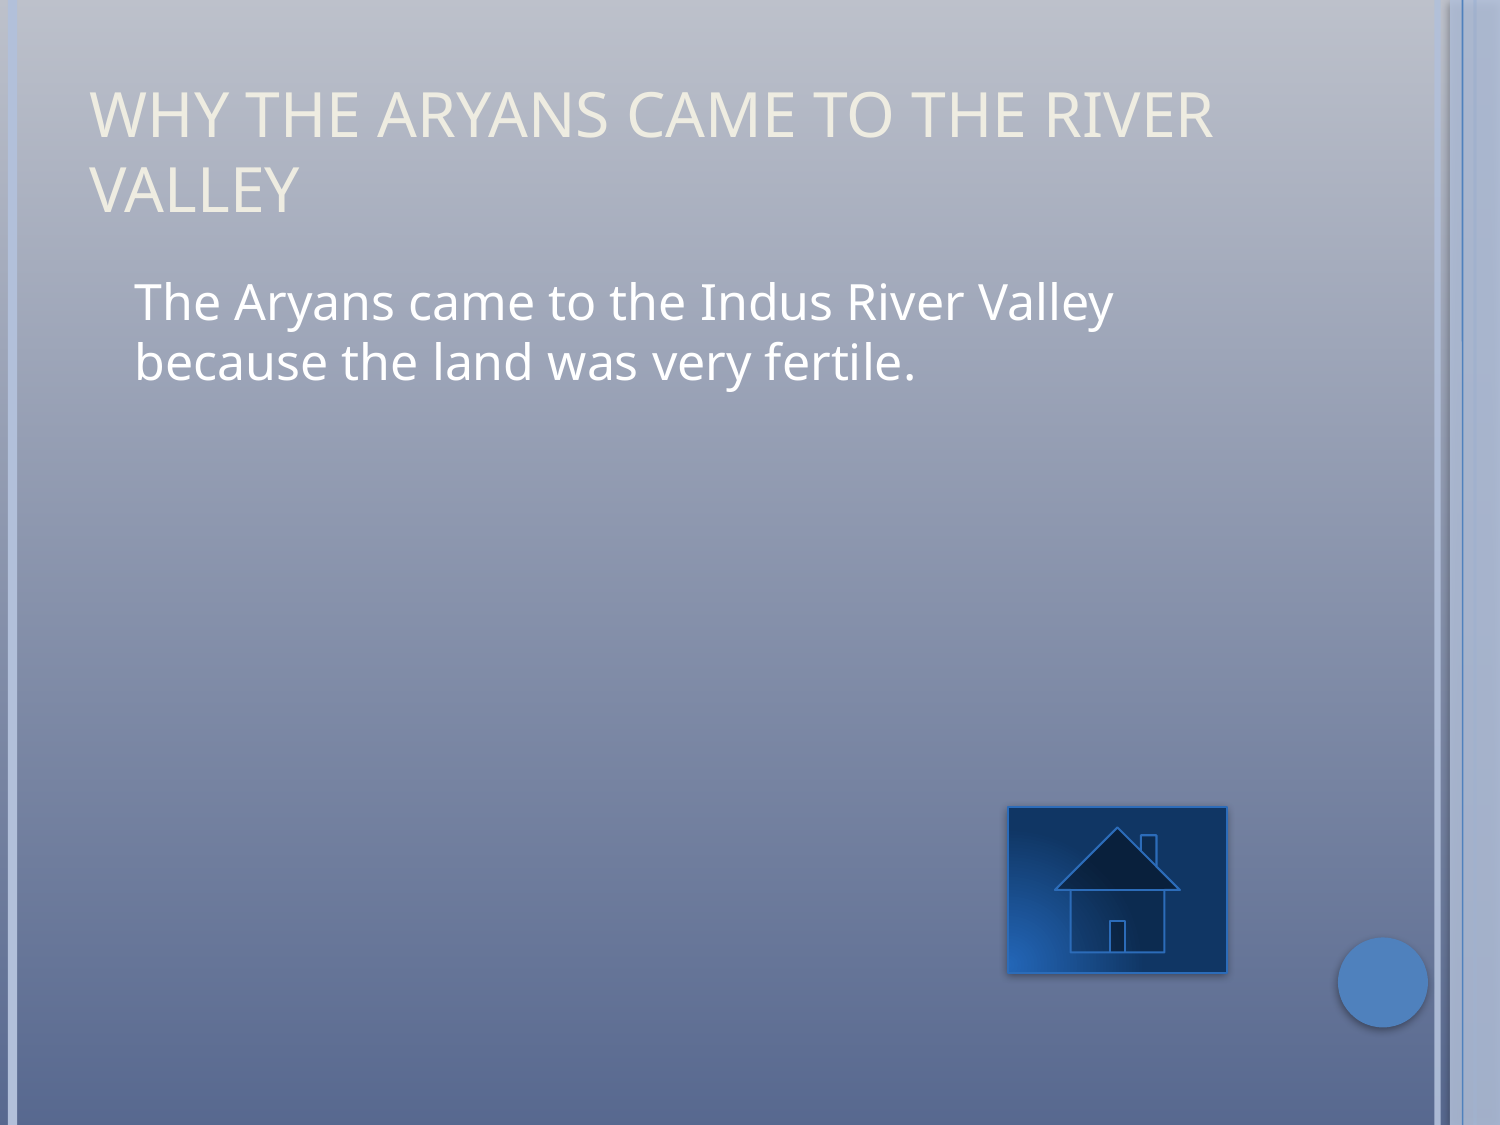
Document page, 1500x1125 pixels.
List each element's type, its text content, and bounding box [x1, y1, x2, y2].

title Why the Aryans Came to the river Valley [75, 45, 1300, 233]
list The Aryans came to the Indus River Valley because the land was very fertile. [75, 262, 1300, 1062]
text_box [1007, 806, 1228, 974]
